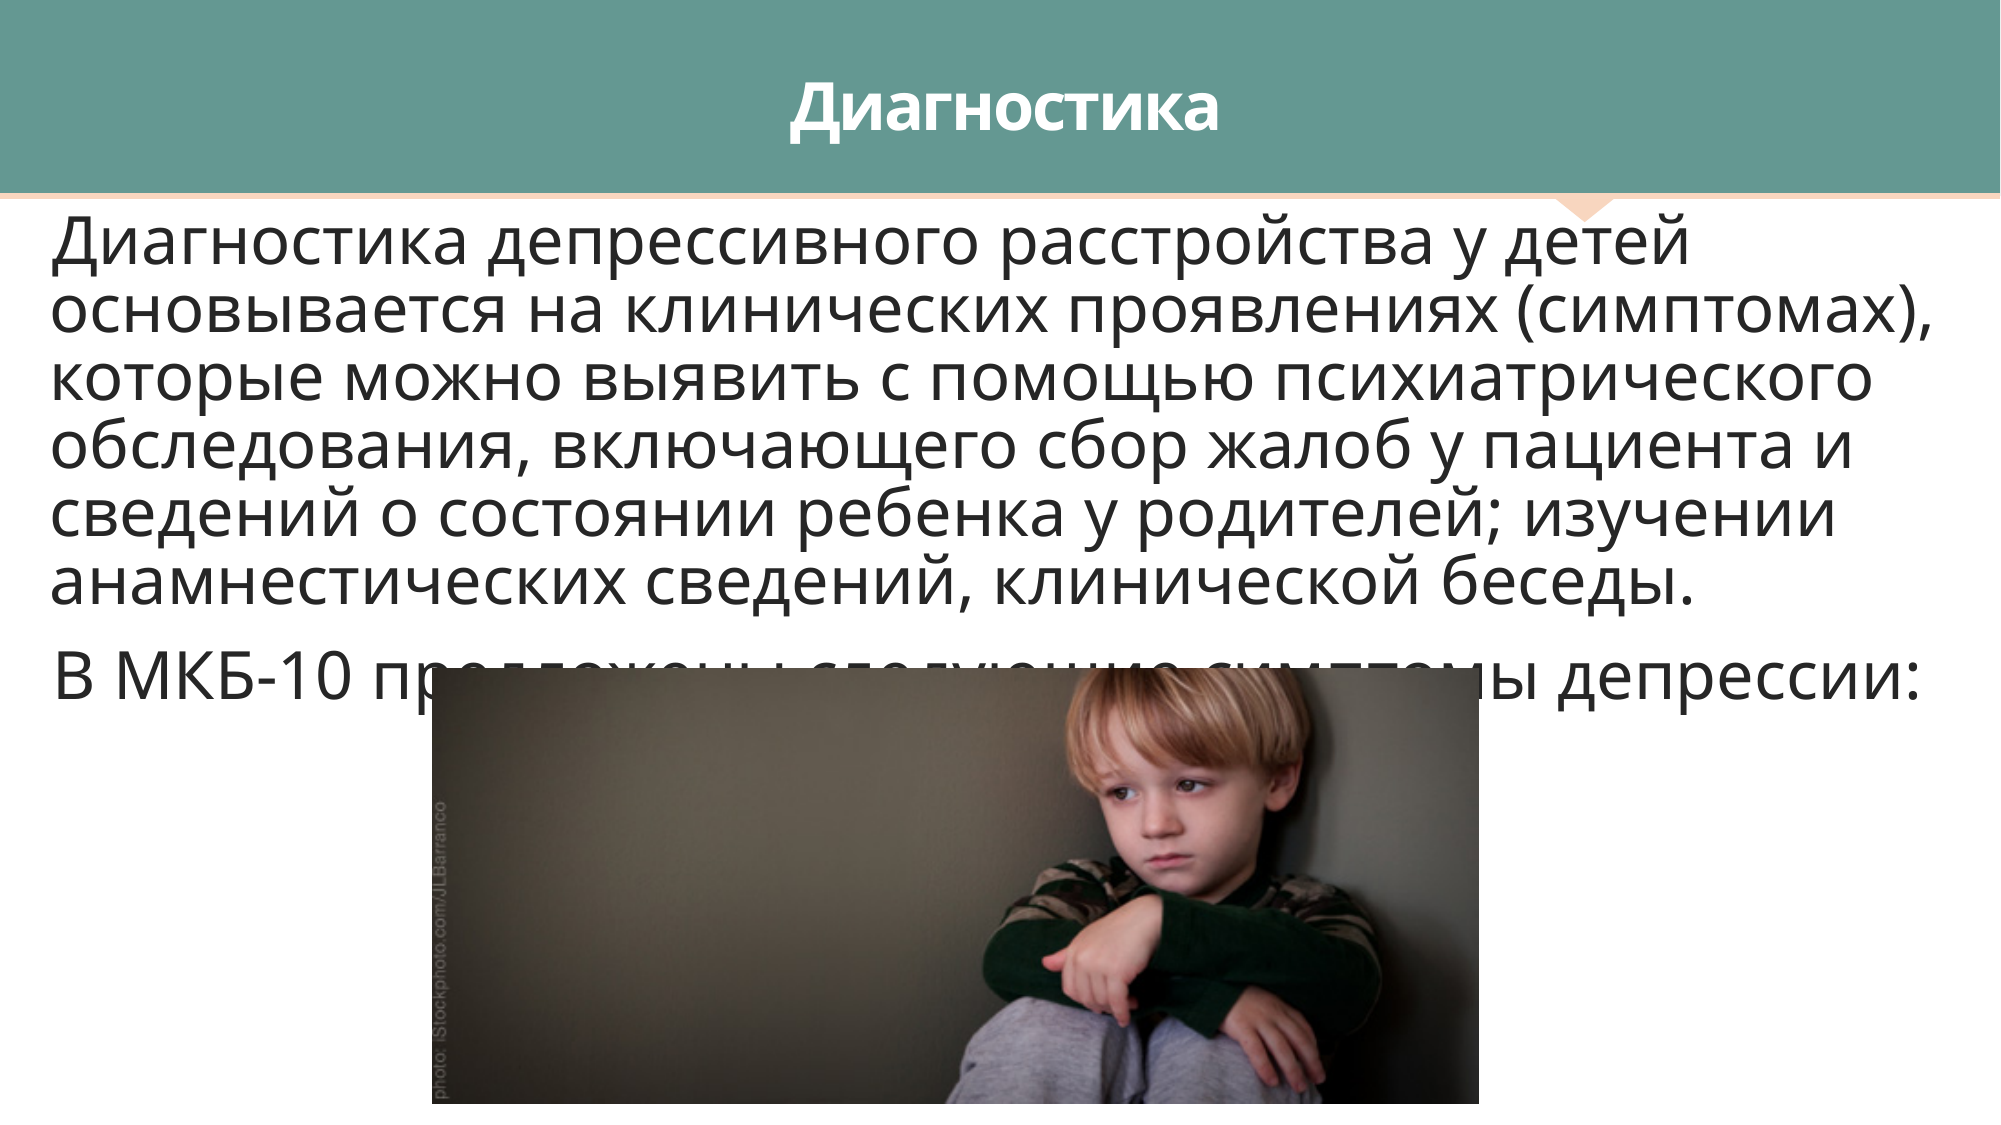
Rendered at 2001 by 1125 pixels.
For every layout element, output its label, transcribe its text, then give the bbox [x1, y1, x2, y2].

picture [432, 668, 1479, 1105]
list Диагностика депрессивного расстройства у детей основывается на клинических проявлениях (симптомах), которые можно выявить с помощью психиатрического обследования, включающего сбор жалоб у пациента и сведений о состоянии ребенка у родителей; изучении анамнестических сведений, клинической беседы. В МКБ-10 предложены следующие симптомы депрессии: [19, 202, 1965, 1018]
title Диагностика [137, 24, 1905, 197]
